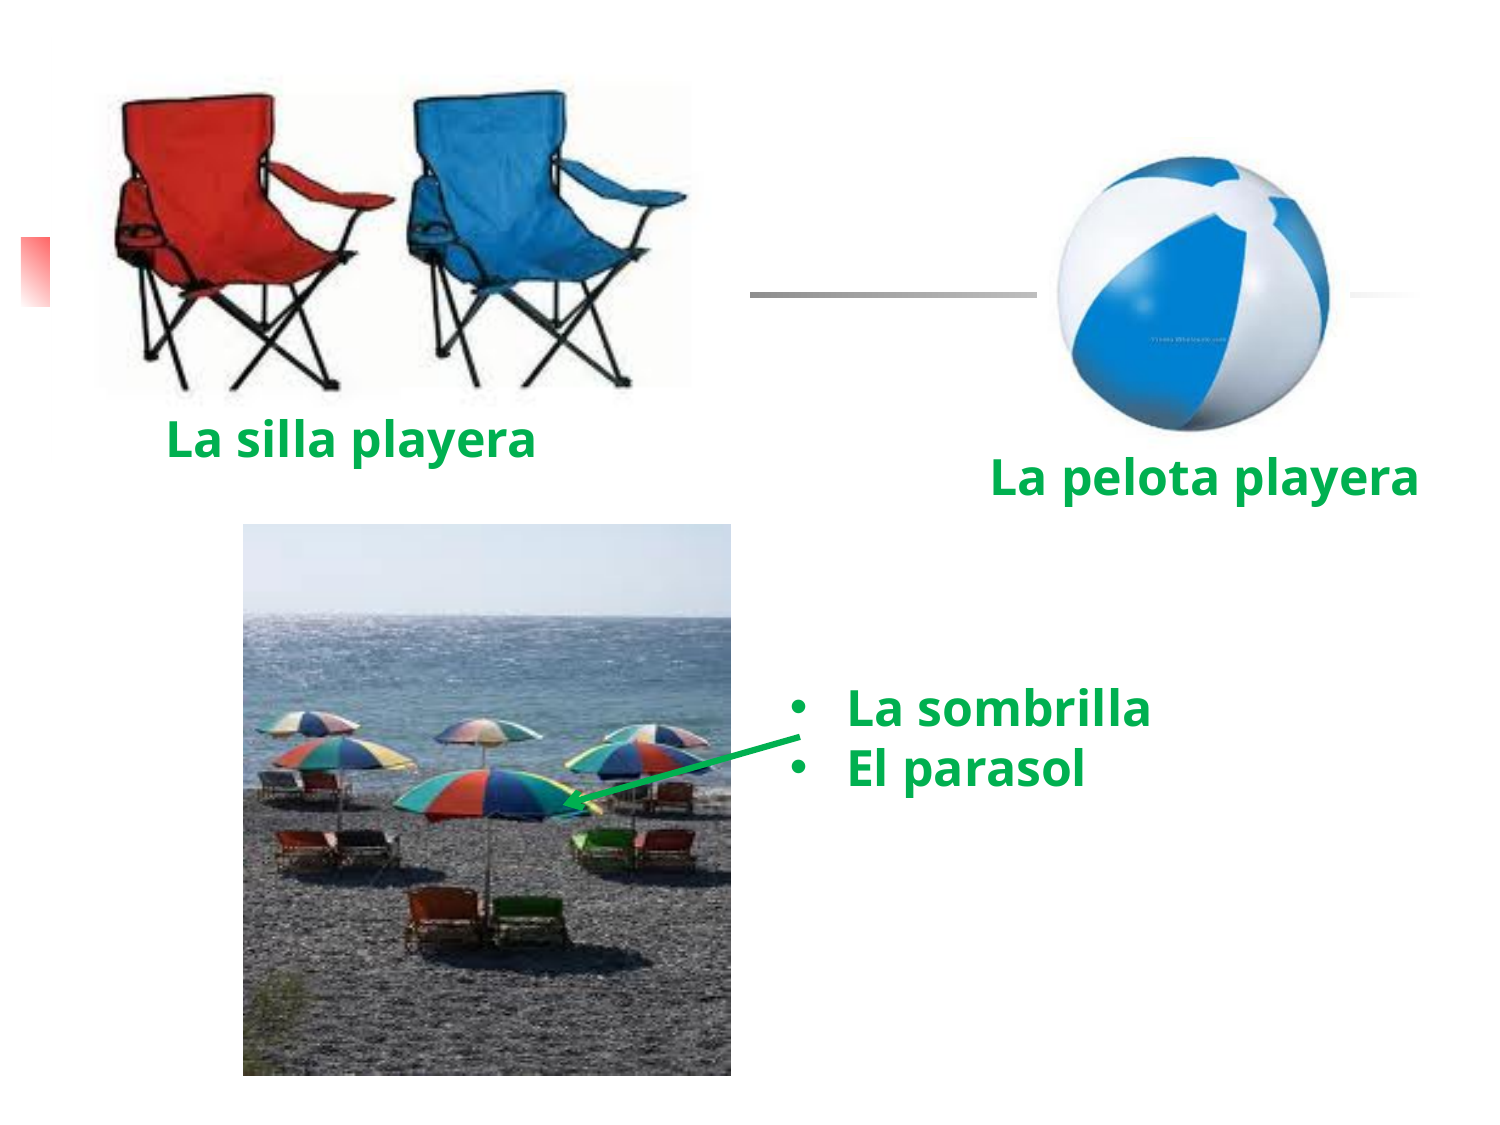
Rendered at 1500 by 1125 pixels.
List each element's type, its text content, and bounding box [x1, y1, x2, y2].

text_box La sombrilla El parasol [774, 668, 1413, 804]
picture [1037, 137, 1351, 451]
picture [242, 524, 731, 1077]
picture [49, 37, 751, 463]
text_box La silla playera [150, 399, 775, 475]
text_box La pelota playera [974, 437, 1488, 513]
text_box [562, 736, 801, 806]
